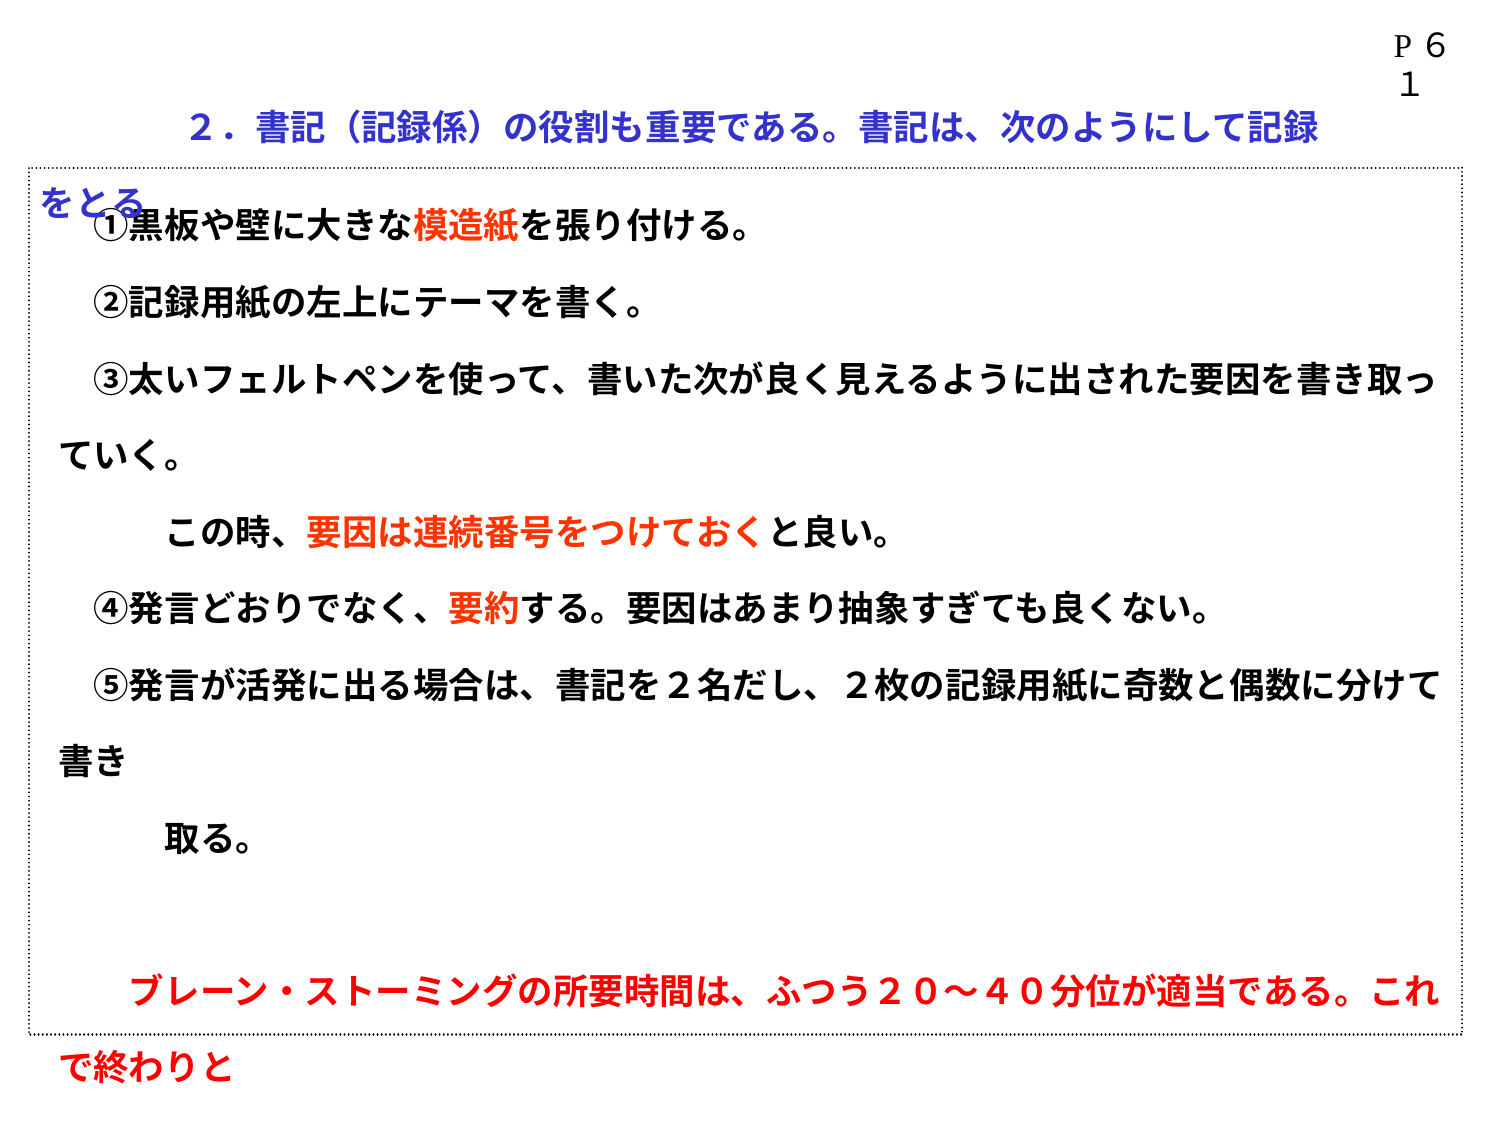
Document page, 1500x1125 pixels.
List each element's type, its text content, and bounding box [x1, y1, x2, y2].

text_box P６１ [1378, 16, 1500, 111]
text_box ①黒板や壁に大きな模造紙を張り付ける。 ②記録用紙の左上にテーマを書く。 ③太いフェルトペンを使って、書いた次が良く見えるように出された要因を書き取っていく。 この時、要因は連続番号をつけておくと良い。 ④発言どおりでなく、要約する。要因はあまり抽象すぎても良くない。 ⑤発言が活発に出る場合は、書記を２名だし、２枚の記録用紙に奇数と偶数に分けて書き 取る。 ブレーン・ストーミングの所要時間は、ふつう２０～４０分位が適当である。これで終わりと 思ったら、リーダーは参加者に終了を告げて、要因（又はアイデア）の整理に移る。 [43, 162, 1462, 1125]
text_box ２．書記（記録係）の役割も重要である。書記は、次のようにして記録をとる [25, 59, 1347, 232]
text_box [28, 232, 43, 1035]
